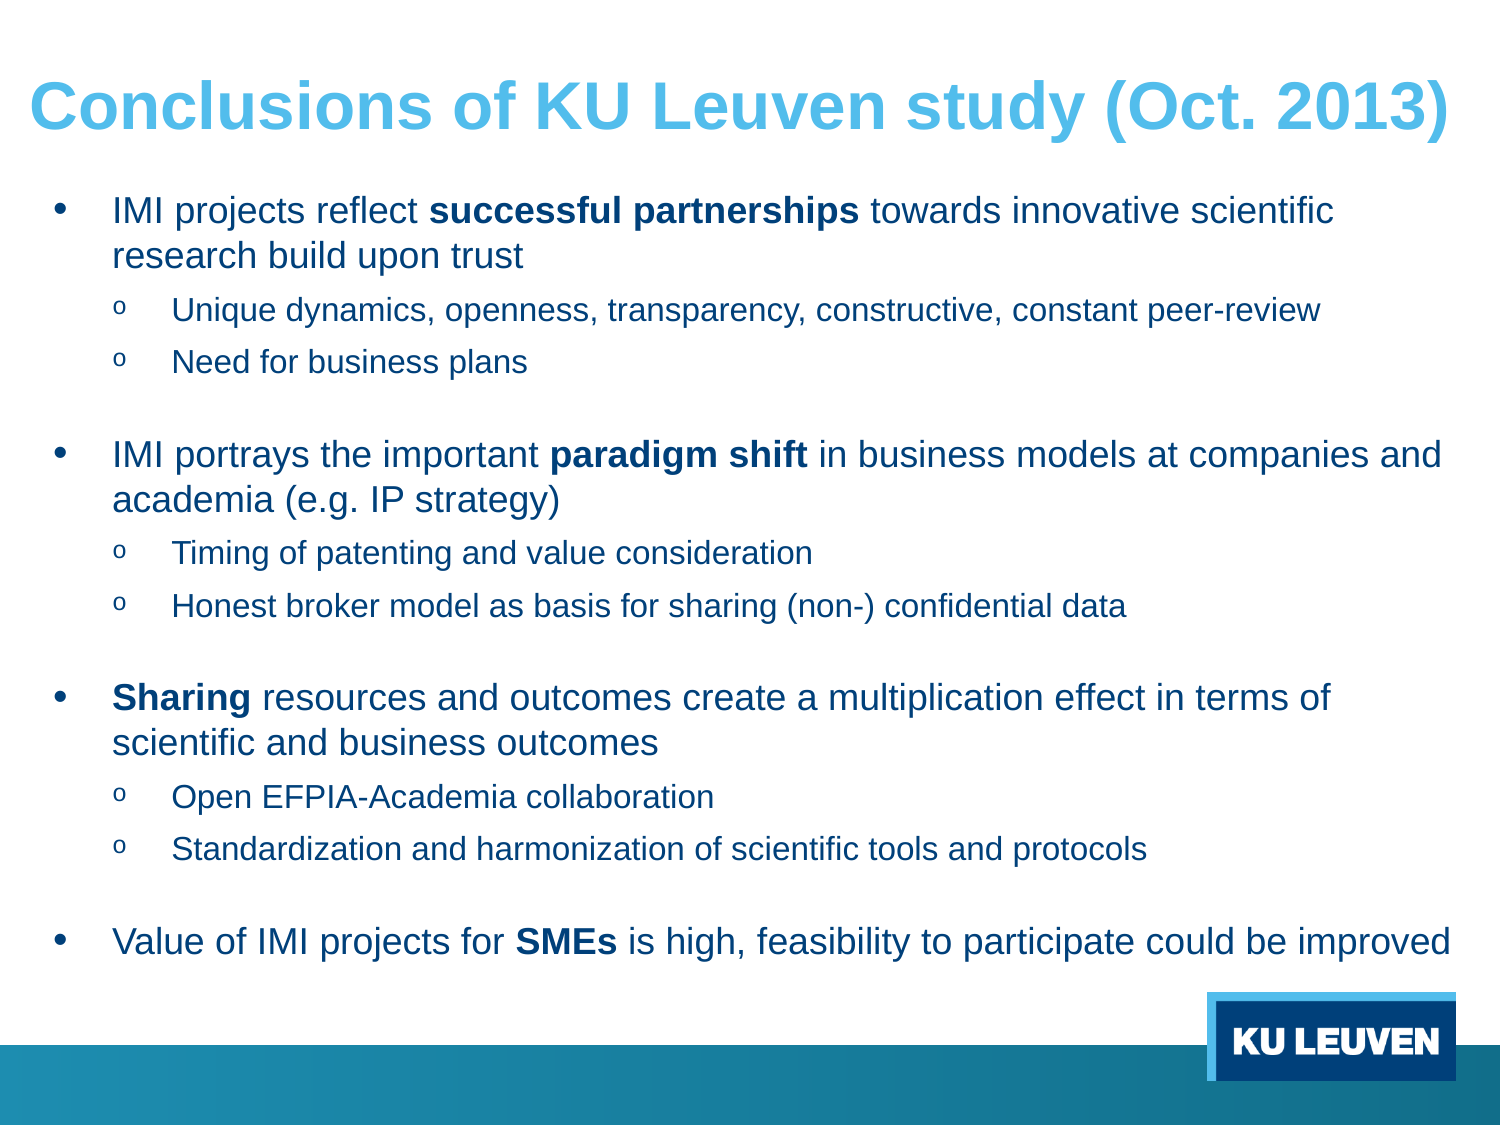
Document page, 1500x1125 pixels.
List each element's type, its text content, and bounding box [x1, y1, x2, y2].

list IMI projects reflect successful partnerships towards innovative scientific research build upon trust Unique dynamics, openness, transparency, constructive, constant peer-review Need for business plans IMI portrays the important paradigm shift in business models at companies and academia (e.g. IP strategy) Timing of patenting and value consideration Honest broker model as basis for sharing (non-) confidential data Sharing resources and outcomes create a multiplication effect in terms of scientific and business outcomes Open EFPIA-Academia collaboration Standardization and harmonization of scientific tools and protocols Value of IMI projects for SMEs is high, feasibility to participate could be improved [53, 186, 1465, 1024]
picture [1207, 1024, 1456, 1081]
title Conclusions of KU Leuven study (Oct. 2013) [29, 0, 1483, 144]
